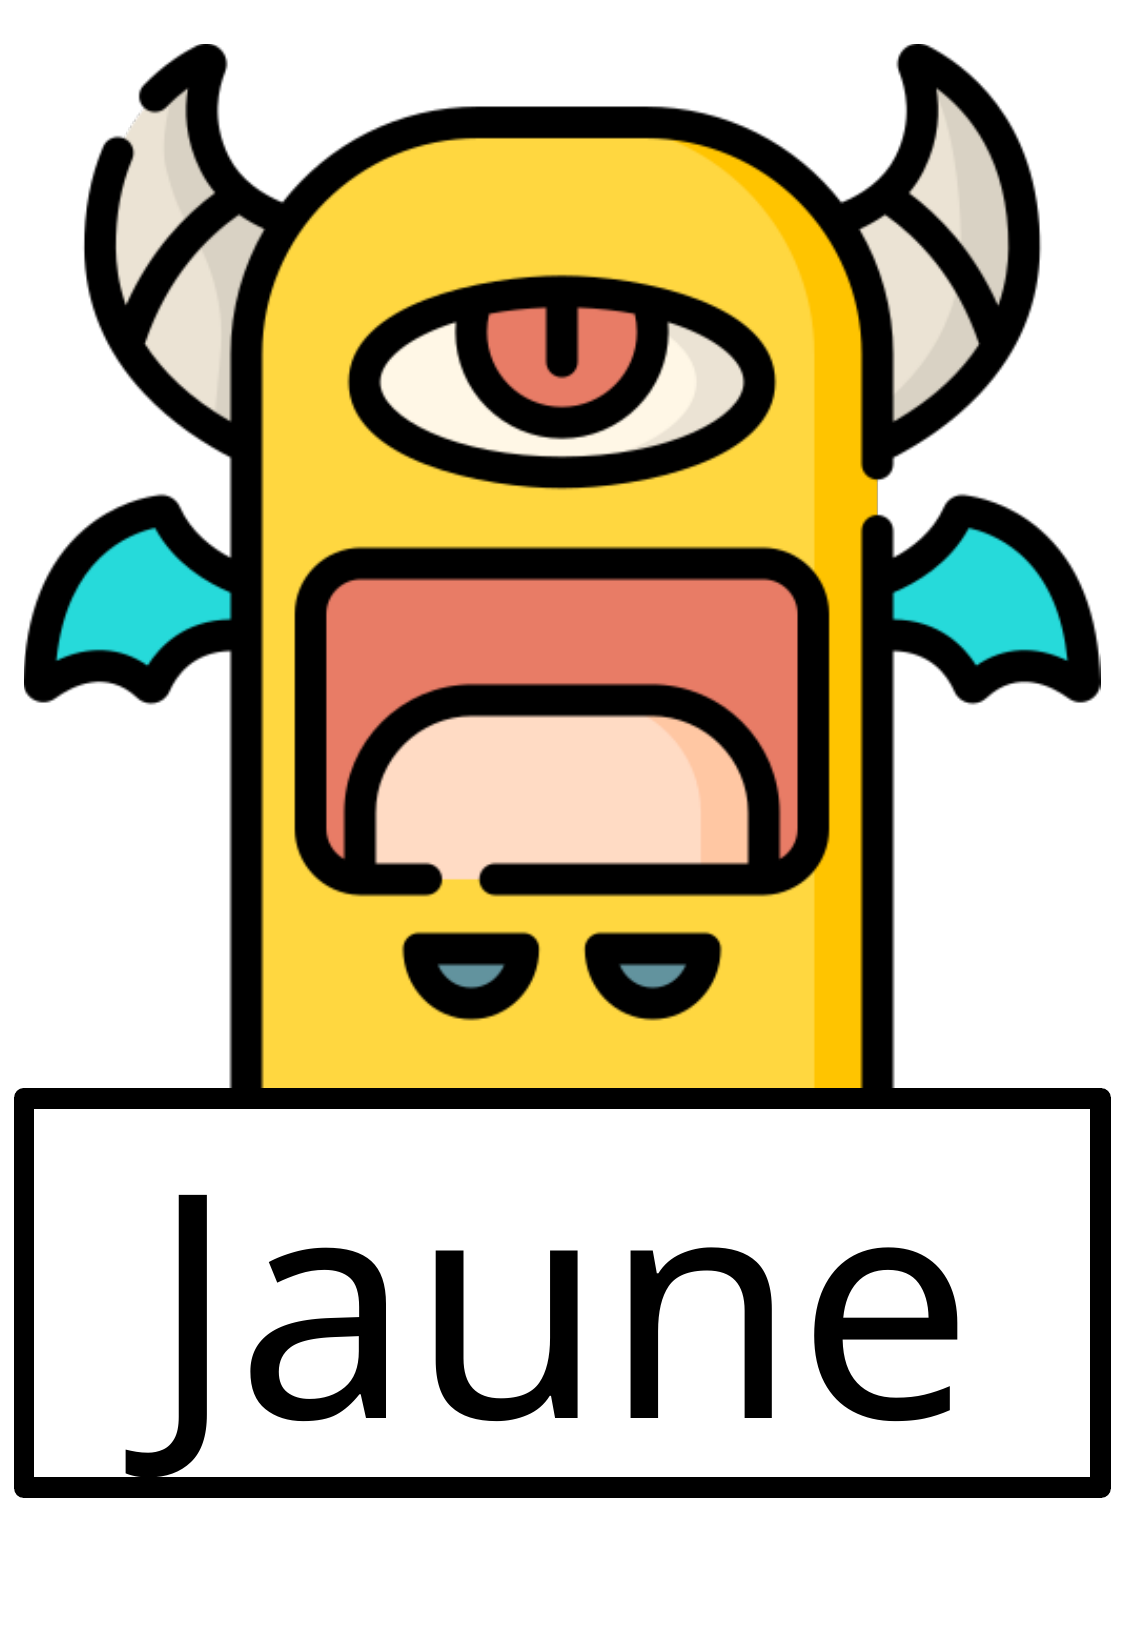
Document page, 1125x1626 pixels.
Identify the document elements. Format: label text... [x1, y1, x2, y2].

text_box Jaune [24, 1122, 1101, 1488]
picture [24, 44, 1101, 1122]
